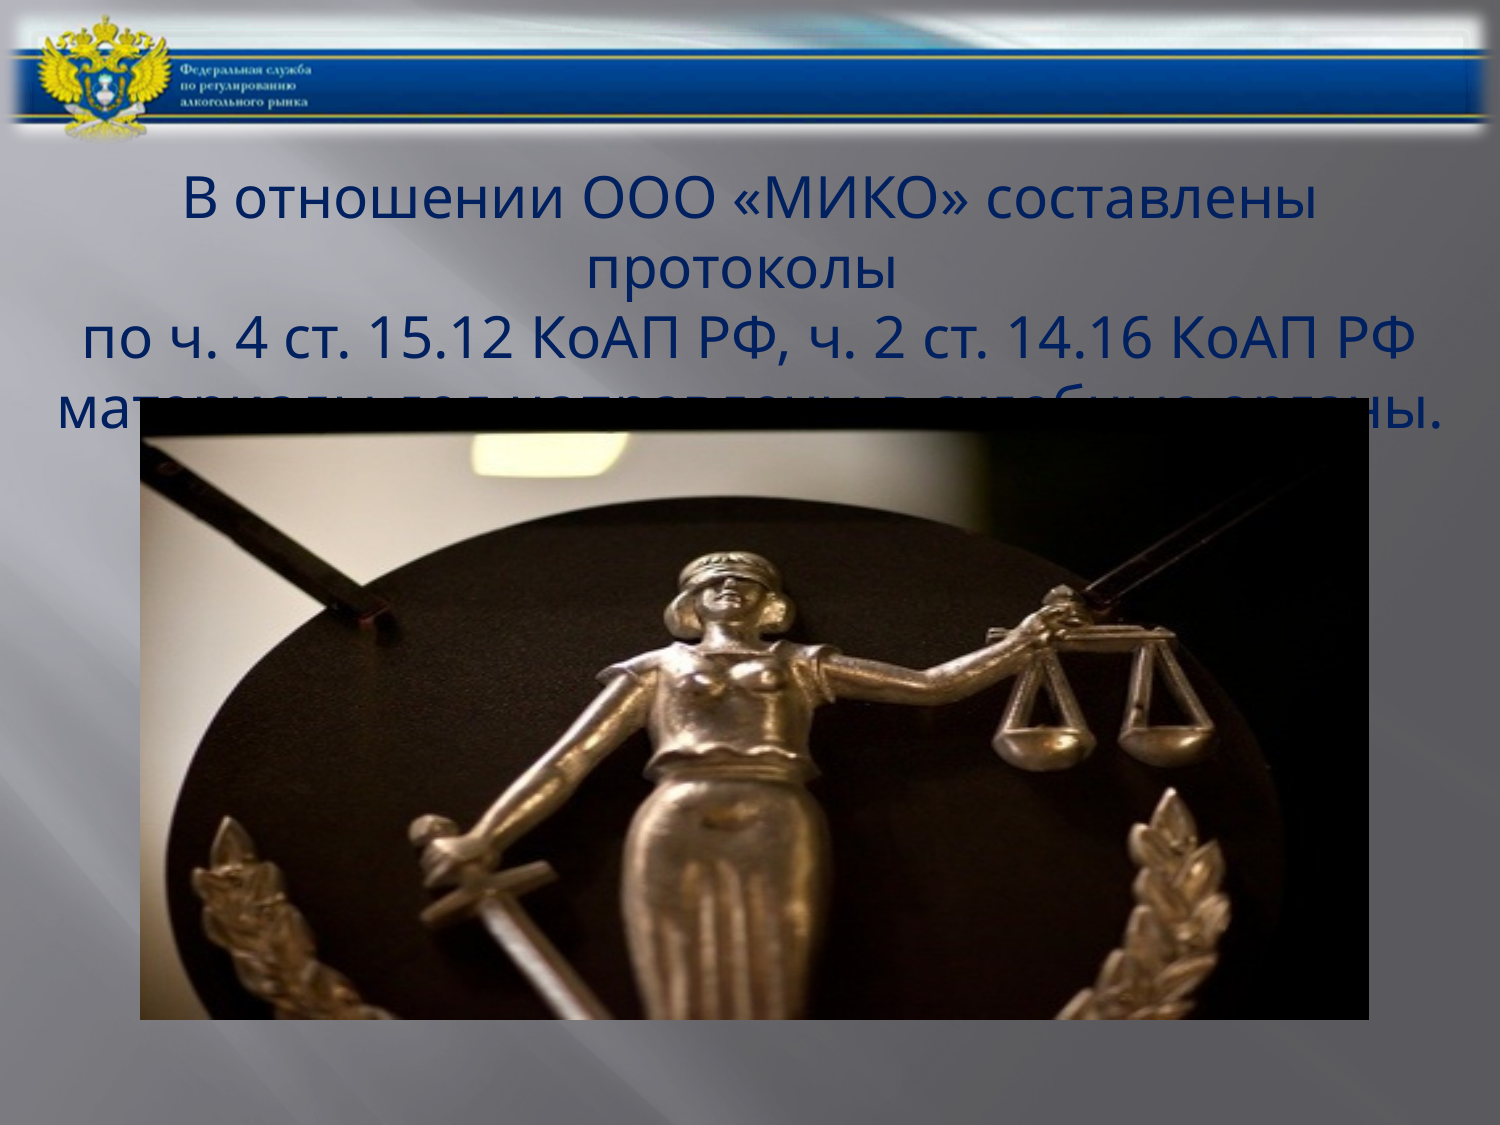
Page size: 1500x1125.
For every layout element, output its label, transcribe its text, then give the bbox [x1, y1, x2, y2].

text_box В отношении ООО «МИКО» составлены протоколы по ч. 4 ст. 15.12 КоАП РФ, ч. 2 ст. 14.16 КоАП РФ материалы дел направлены в судебные органы. [29, 190, 1471, 448]
picture [139, 398, 1369, 1020]
picture [0, 0, 1500, 150]
